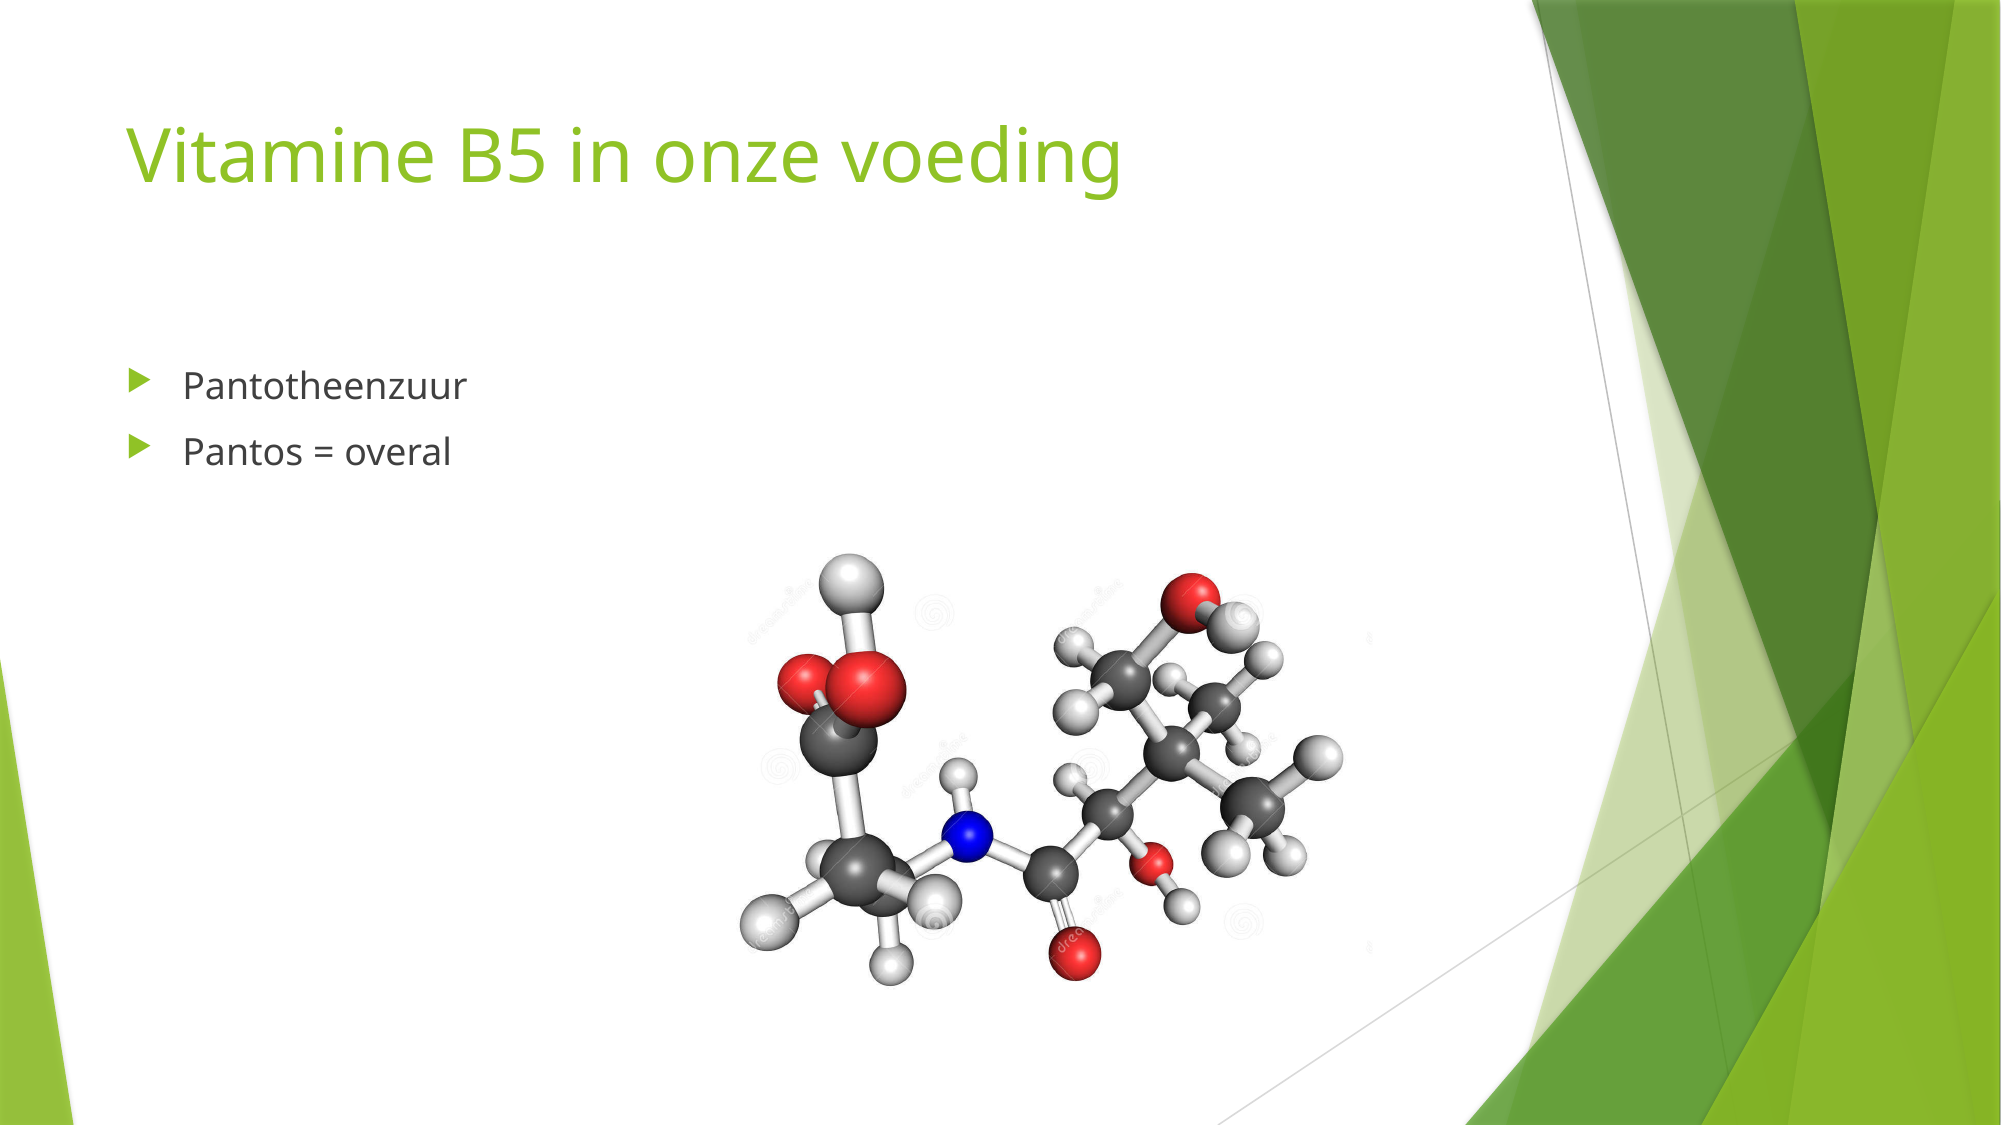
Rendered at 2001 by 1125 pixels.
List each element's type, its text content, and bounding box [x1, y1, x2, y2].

list Pantotheenzuur Pantos = overal [111, 354, 1522, 992]
picture [702, 524, 1373, 1009]
title Vitamine B5 in onze voeding [111, 99, 1522, 317]
